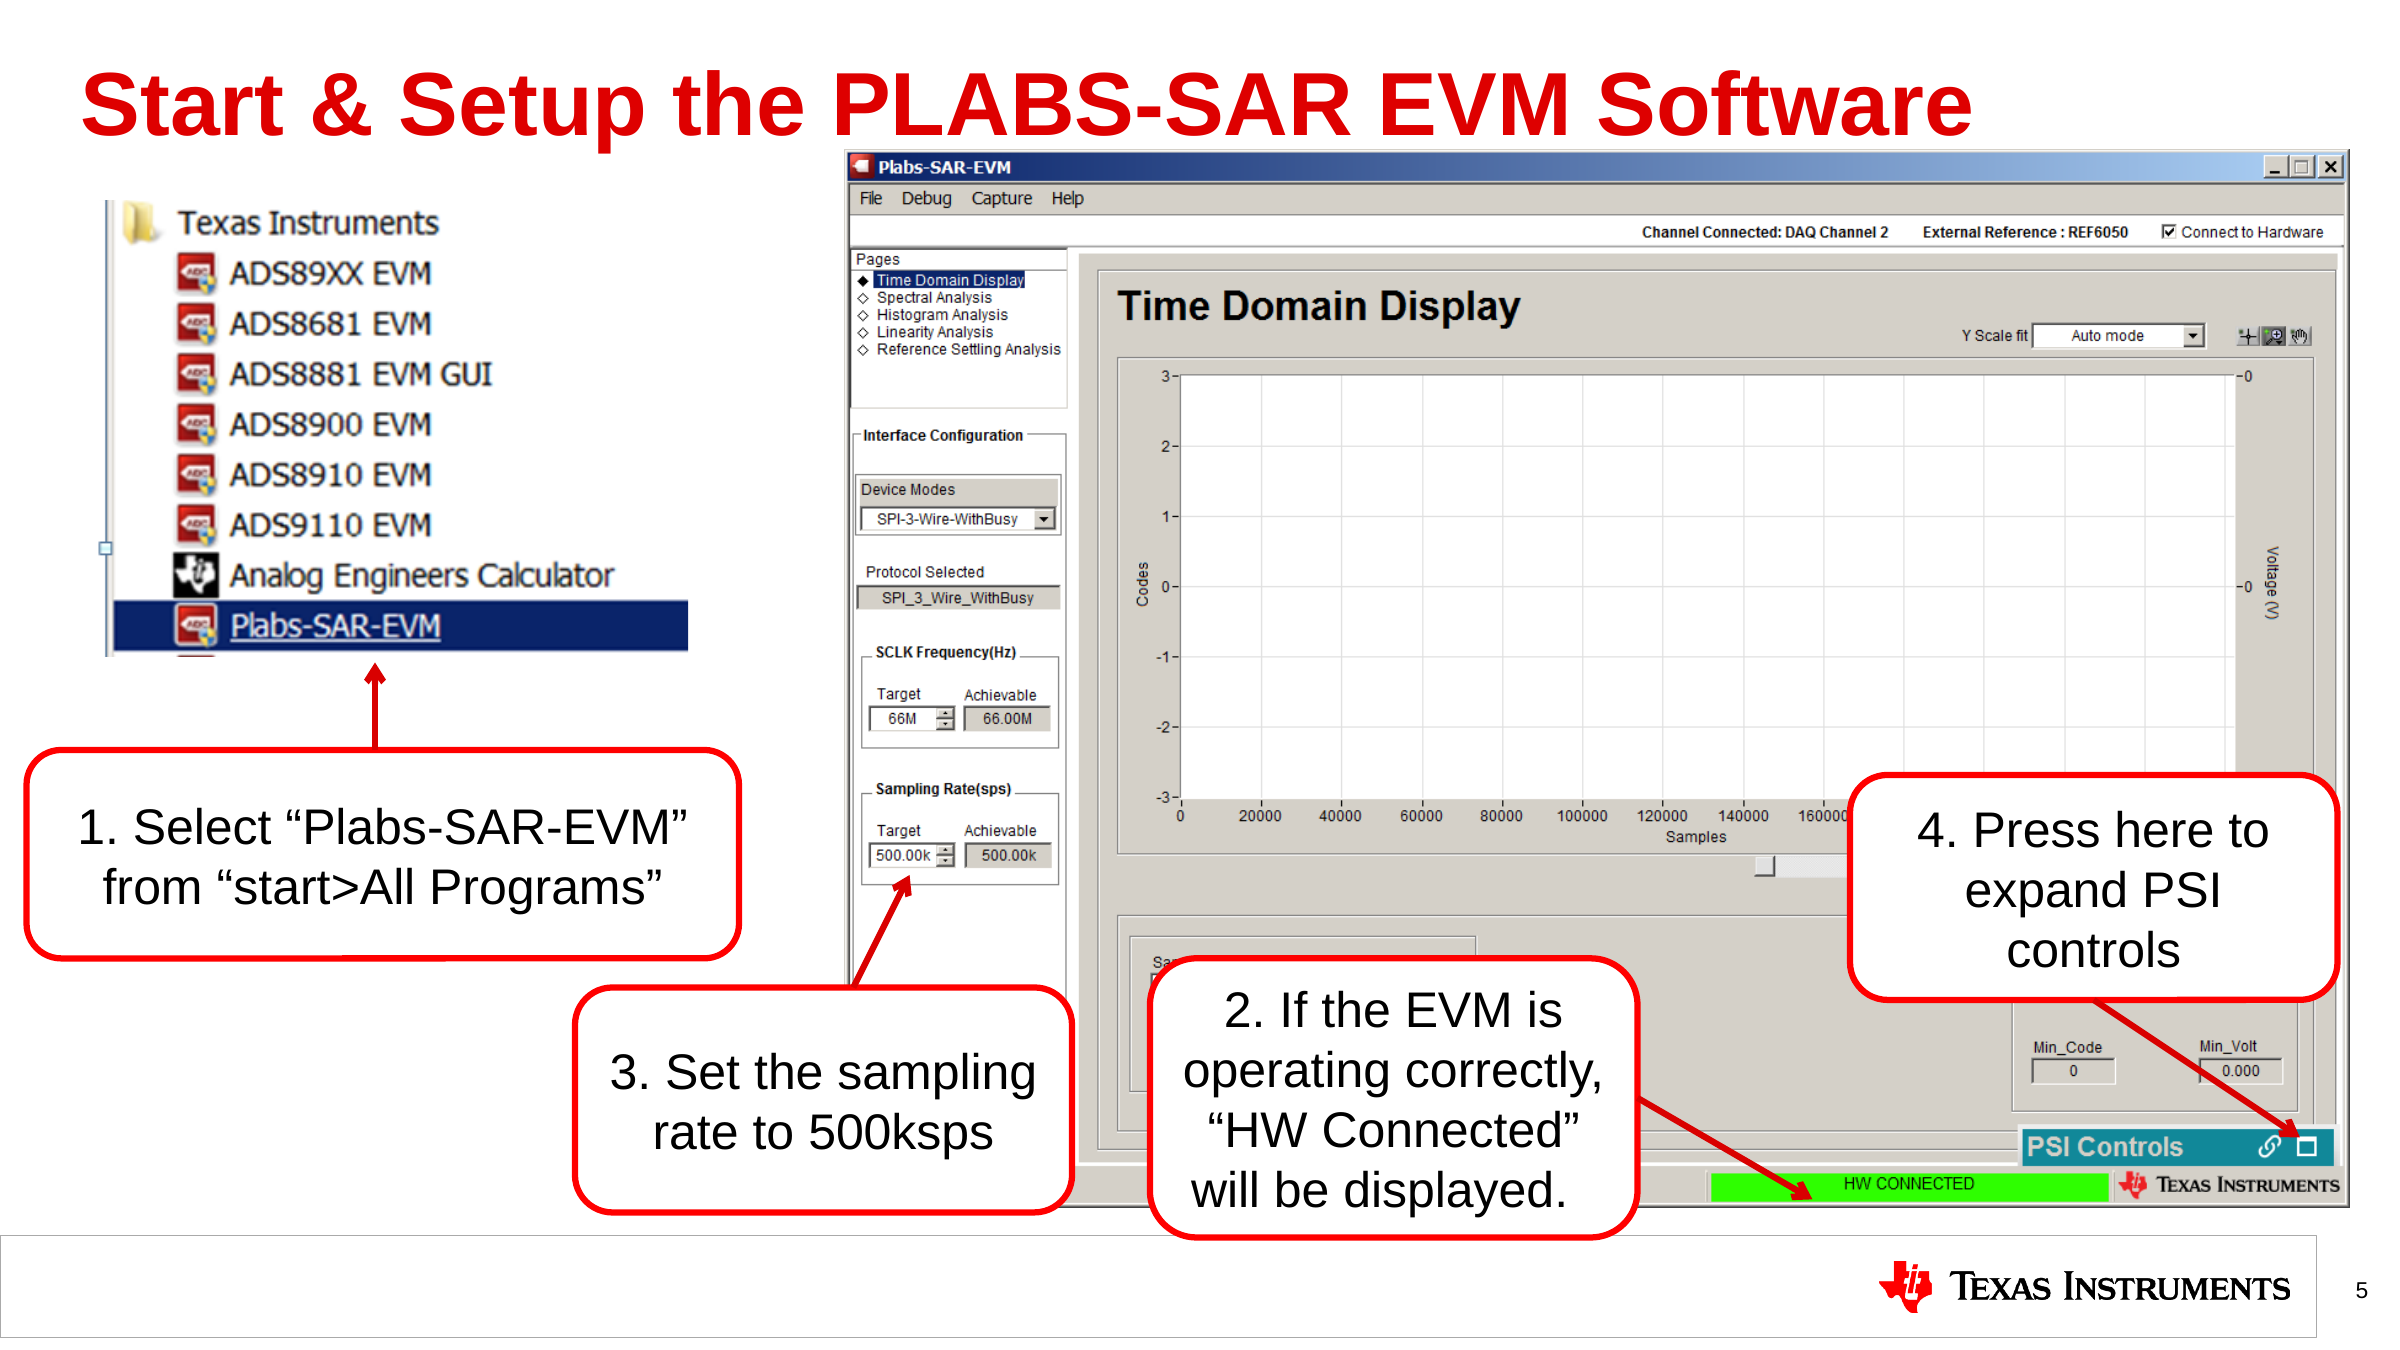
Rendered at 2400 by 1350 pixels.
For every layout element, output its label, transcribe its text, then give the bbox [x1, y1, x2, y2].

picture [1879, 1307, 2290, 1313]
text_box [1149, 958, 1813, 1238]
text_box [1849, 774, 2338, 1138]
text_box 1. Select “Plabs-SAR-EVM” from “start>All Programs” [24, 747, 742, 961]
picture [844, 149, 2351, 1208]
title Start & Setup the PLABS-SAR EVM Software [60, 27, 2282, 189]
picture [77, 199, 689, 657]
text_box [574, 874, 1073, 1213]
picture [1879, 1261, 2290, 1265]
slide_number 5 [1828, 1265, 2389, 1307]
